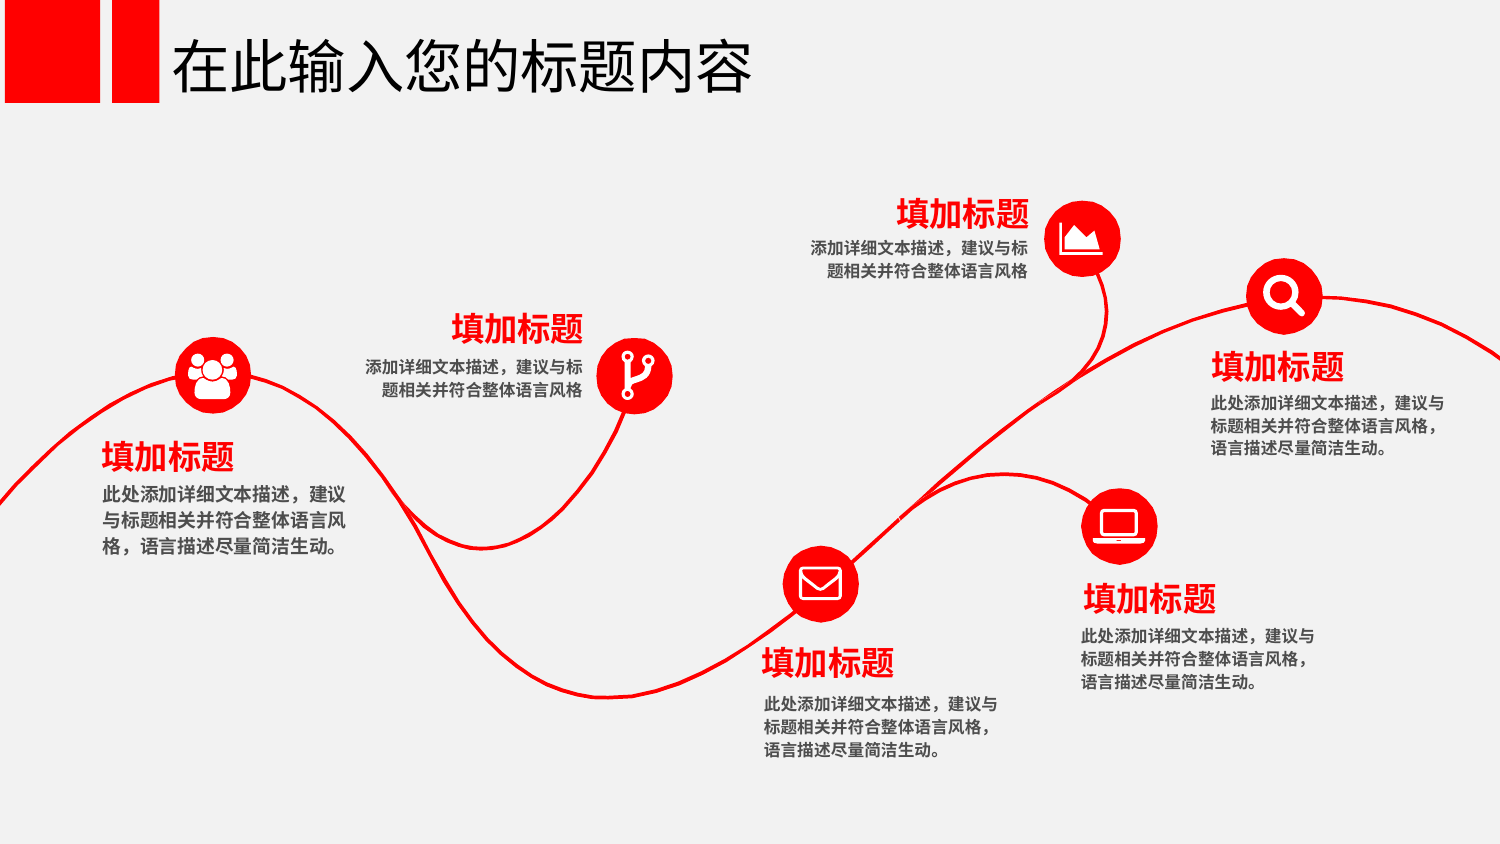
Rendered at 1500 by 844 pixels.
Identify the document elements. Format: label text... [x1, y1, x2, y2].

text_box [1038, 286, 1109, 404]
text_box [1080, 586, 1327, 721]
text_box [863, 517, 901, 555]
text_box [912, 401, 1042, 505]
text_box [1043, 200, 1122, 278]
text_box 在此输入您的标题内容 [156, 22, 793, 108]
text_box [0, 377, 169, 506]
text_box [360, 316, 585, 453]
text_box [782, 545, 860, 623]
text_box [898, 472, 1076, 521]
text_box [101, 443, 349, 603]
text_box [1329, 295, 1500, 361]
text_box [805, 200, 1030, 334]
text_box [1245, 257, 1323, 336]
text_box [596, 337, 673, 415]
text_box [1080, 488, 1158, 566]
text_box [1074, 304, 1240, 383]
text_box [367, 460, 779, 700]
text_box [1210, 353, 1457, 487]
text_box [761, 649, 1010, 789]
text_box [256, 376, 355, 446]
text_box [406, 423, 622, 551]
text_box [174, 336, 252, 414]
